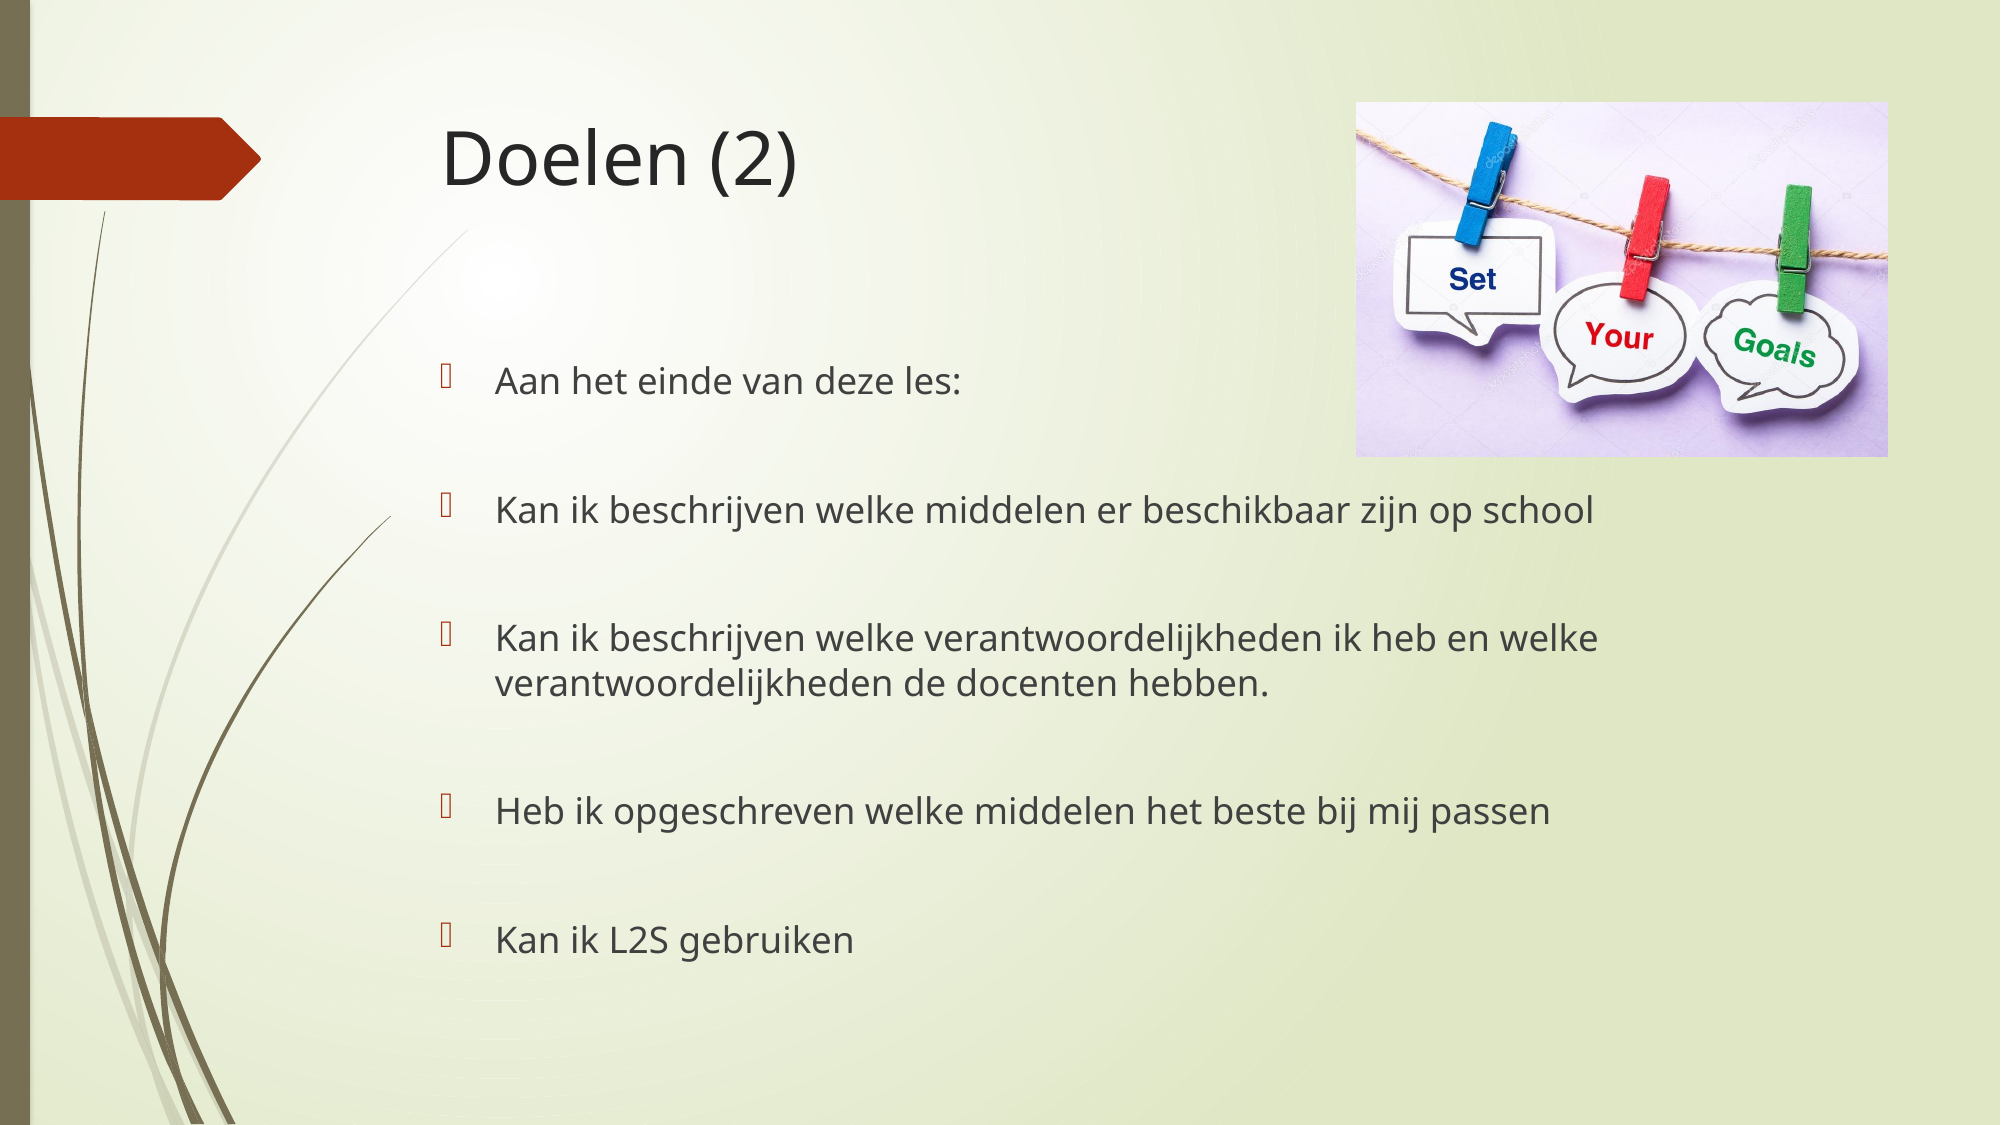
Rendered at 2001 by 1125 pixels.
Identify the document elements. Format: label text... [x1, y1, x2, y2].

picture [1355, 102, 1888, 457]
title Doelen (2) [425, 102, 1355, 313]
list Aan het einde van deze les: Kan ik beschrijven welke middelen er beschikbaar zijn op school Kan ik beschrijven welke verantwoordelijkheden ik heb en welke verantwoordelijkheden de docenten hebben. Heb ik opgeschreven welke middelen het beste bij mij passen Kan ik L2S gebruiken [424, 350, 1888, 970]
